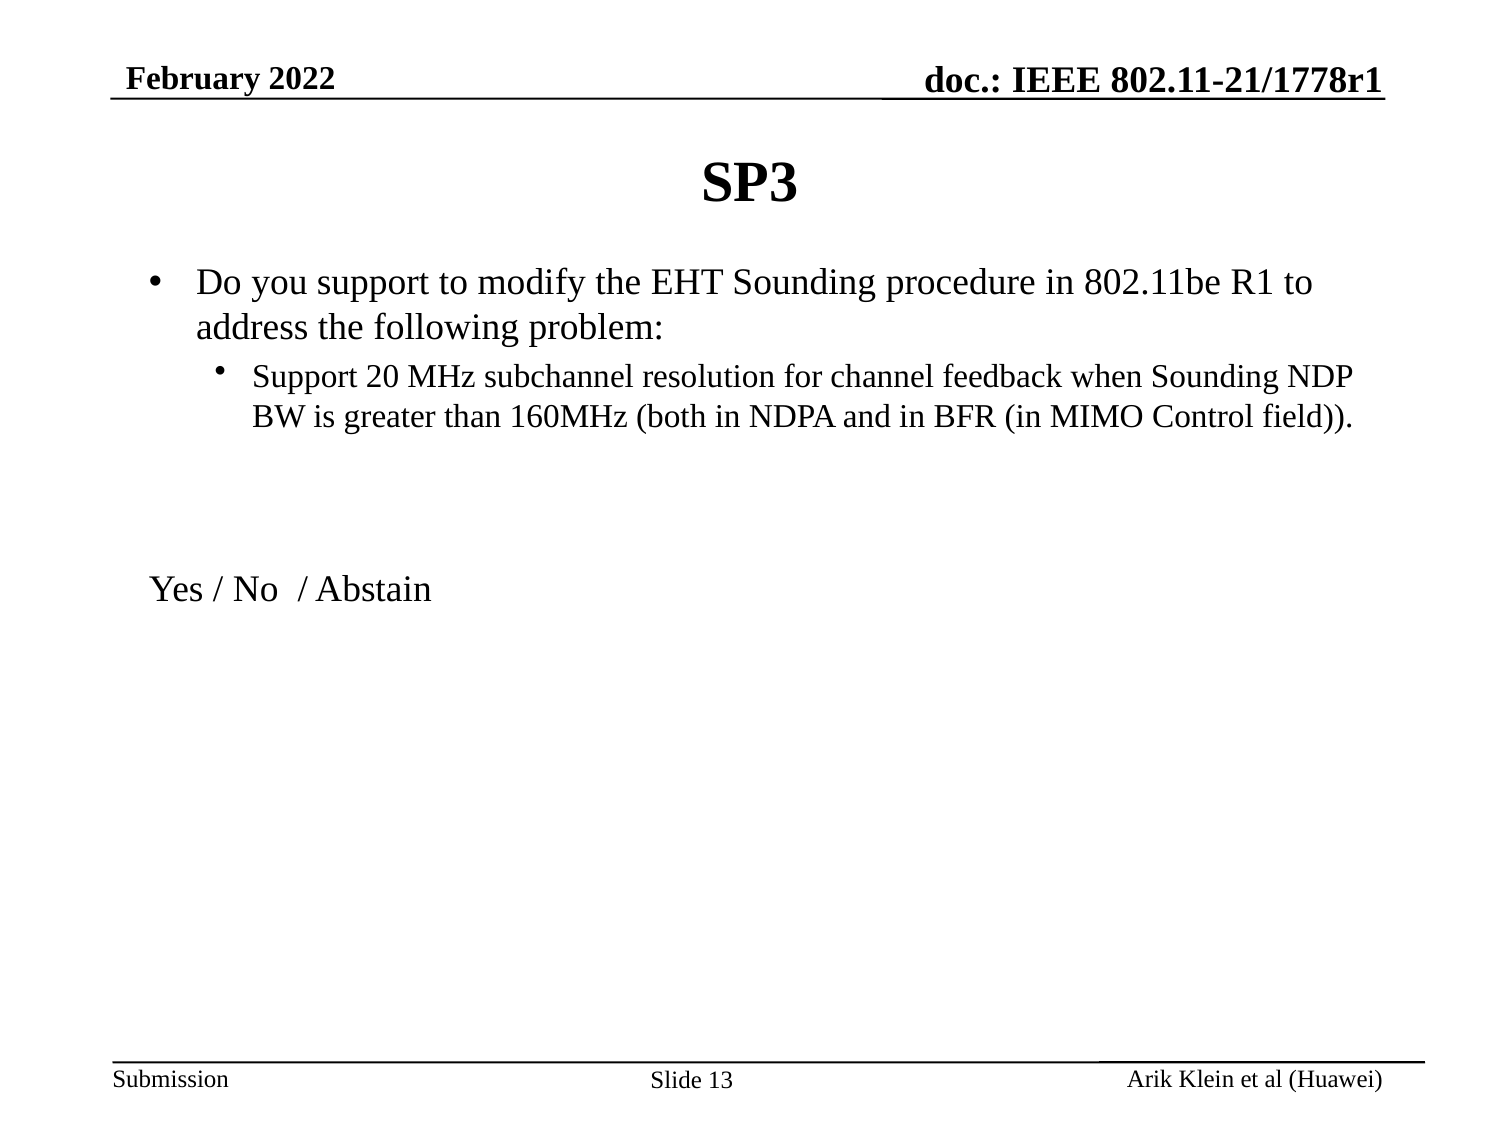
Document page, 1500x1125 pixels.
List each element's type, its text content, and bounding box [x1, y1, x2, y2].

list Do you support to modify the EHT Sounding procedure in 802.11be R1 to address the following problem: Support 20 MHz subchannel resolution for channel feedback when Sounding NDP BW is greater than 160MHz (both in NDPA and in BFR (in MIMO Control field)). Yes / No / Abstain [124, 249, 1388, 988]
title SP3 [112, 133, 1388, 222]
